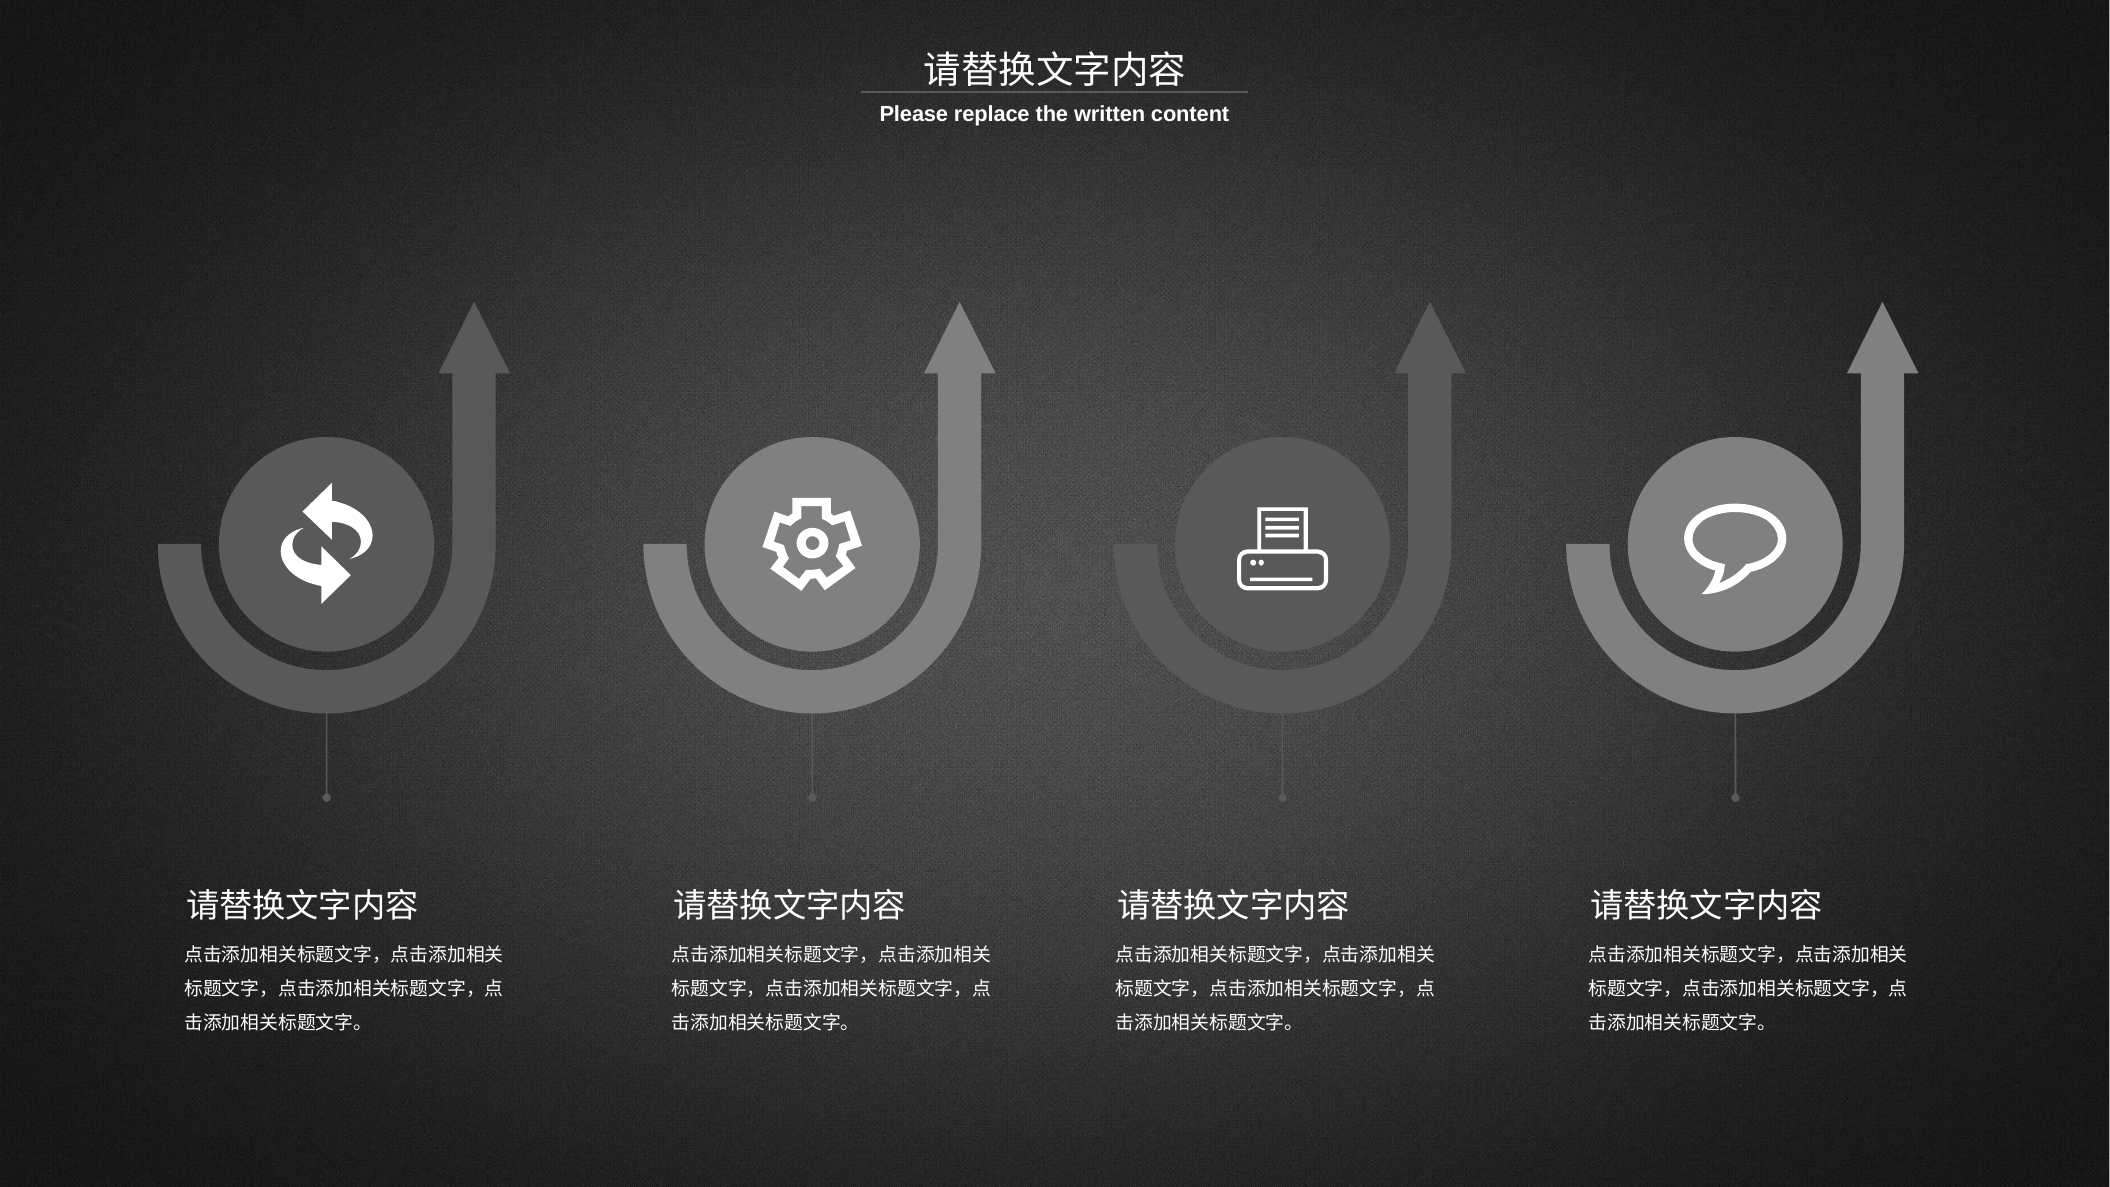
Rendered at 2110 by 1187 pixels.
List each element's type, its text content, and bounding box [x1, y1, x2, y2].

text_box 点击添加相关标题文字，点击添加相关标题文字，点击添加相关标题文字，点击添加相关标题文字。 [1100, 924, 1467, 1041]
text_box [1278, 714, 1287, 802]
text_box [1566, 301, 1919, 714]
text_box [218, 436, 435, 652]
text_box 请替换文字内容 [1102, 876, 1365, 932]
text_box 请替换文字内容 [658, 876, 922, 932]
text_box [1174, 436, 1391, 652]
text_box 请替换文字内容 [1575, 876, 1838, 932]
text_box 点击添加相关标题文字，点击添加相关标题文字，点击添加相关标题文字，点击添加相关标题文字。 [657, 924, 1024, 1041]
text_box 请替换文字内容 [171, 876, 434, 932]
text_box Please replace the written content [864, 93, 1245, 133]
text_box 点击添加相关标题文字，点击添加相关标题文字，点击添加相关标题文字，点击添加相关标题文字。 [1573, 924, 1940, 1041]
picture [0, 0, 2110, 1187]
text_box [643, 301, 996, 714]
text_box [1627, 436, 1843, 652]
text_box 点击添加相关标题文字，点击添加相关标题文字，点击添加相关标题文字，点击添加相关标题文字。 [169, 924, 536, 1041]
text_box 请替换文字内容 [908, 93, 1201, 99]
text_box [1113, 301, 1466, 714]
text_box [322, 714, 331, 802]
text_box [157, 301, 511, 714]
text_box [808, 714, 817, 802]
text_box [704, 436, 920, 652]
text_box [1731, 714, 1740, 802]
text_box 请替换文字内容 [908, 39, 1201, 91]
